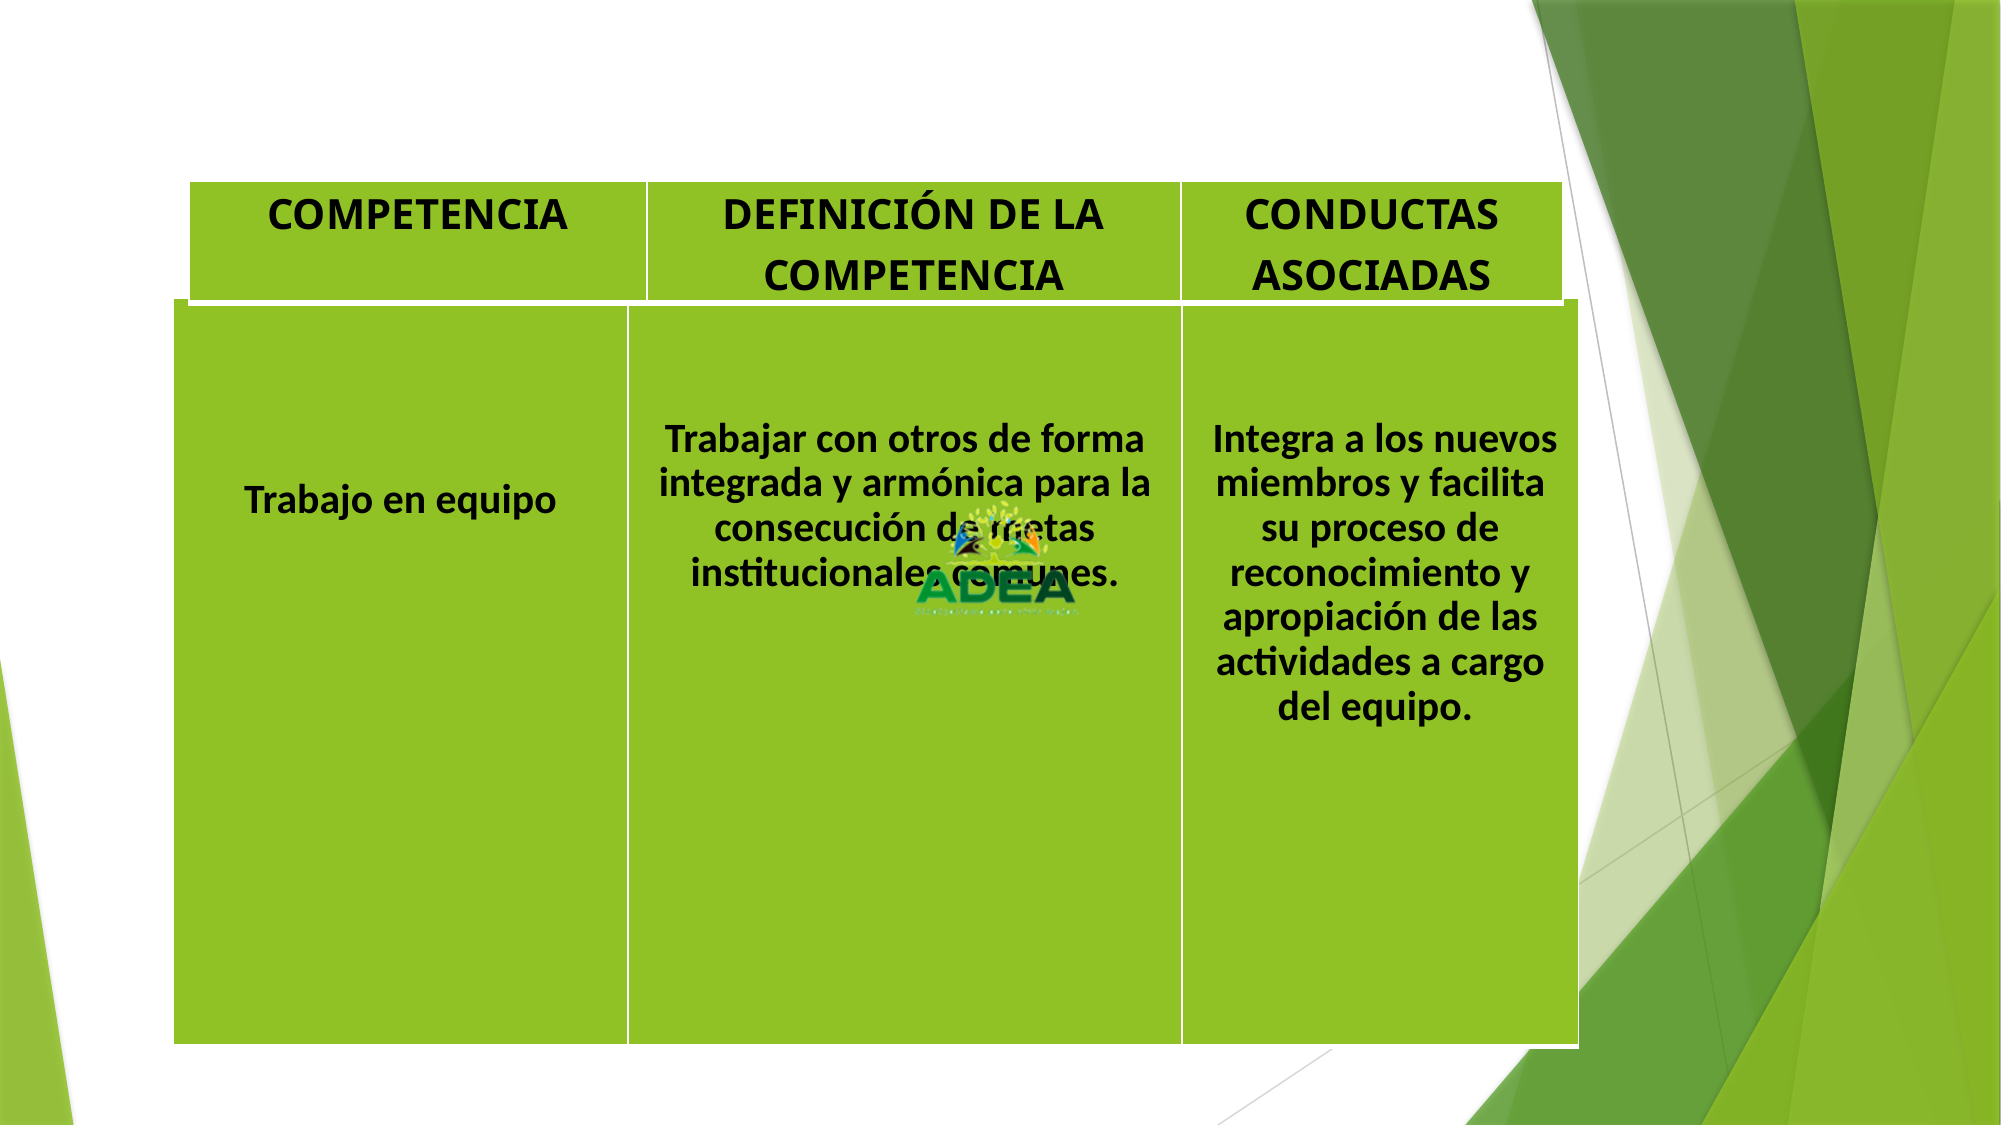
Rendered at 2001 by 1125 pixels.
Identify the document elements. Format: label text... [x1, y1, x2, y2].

table_header DEFINICIÓN DE LA COMPETENCIA [648, 182, 1180, 300]
table_header COMPETENCIA [190, 182, 646, 300]
table_header Trabajar con otros de forma integrada y armónica para la consecución de metas institucionales comunes. [629, 306, 1181, 1044]
table_header Integra a los nuevos miembros y facilita su proceso de reconocimiento y apropiación de las actividades a cargo del equipo. [1183, 299, 1578, 1044]
title [111, 99, 1522, 317]
picture [910, 494, 1090, 631]
table_header CONDUCTAS ASOCIADAS [1182, 182, 1562, 300]
table_header Trabajo en equipo [174, 299, 627, 1044]
